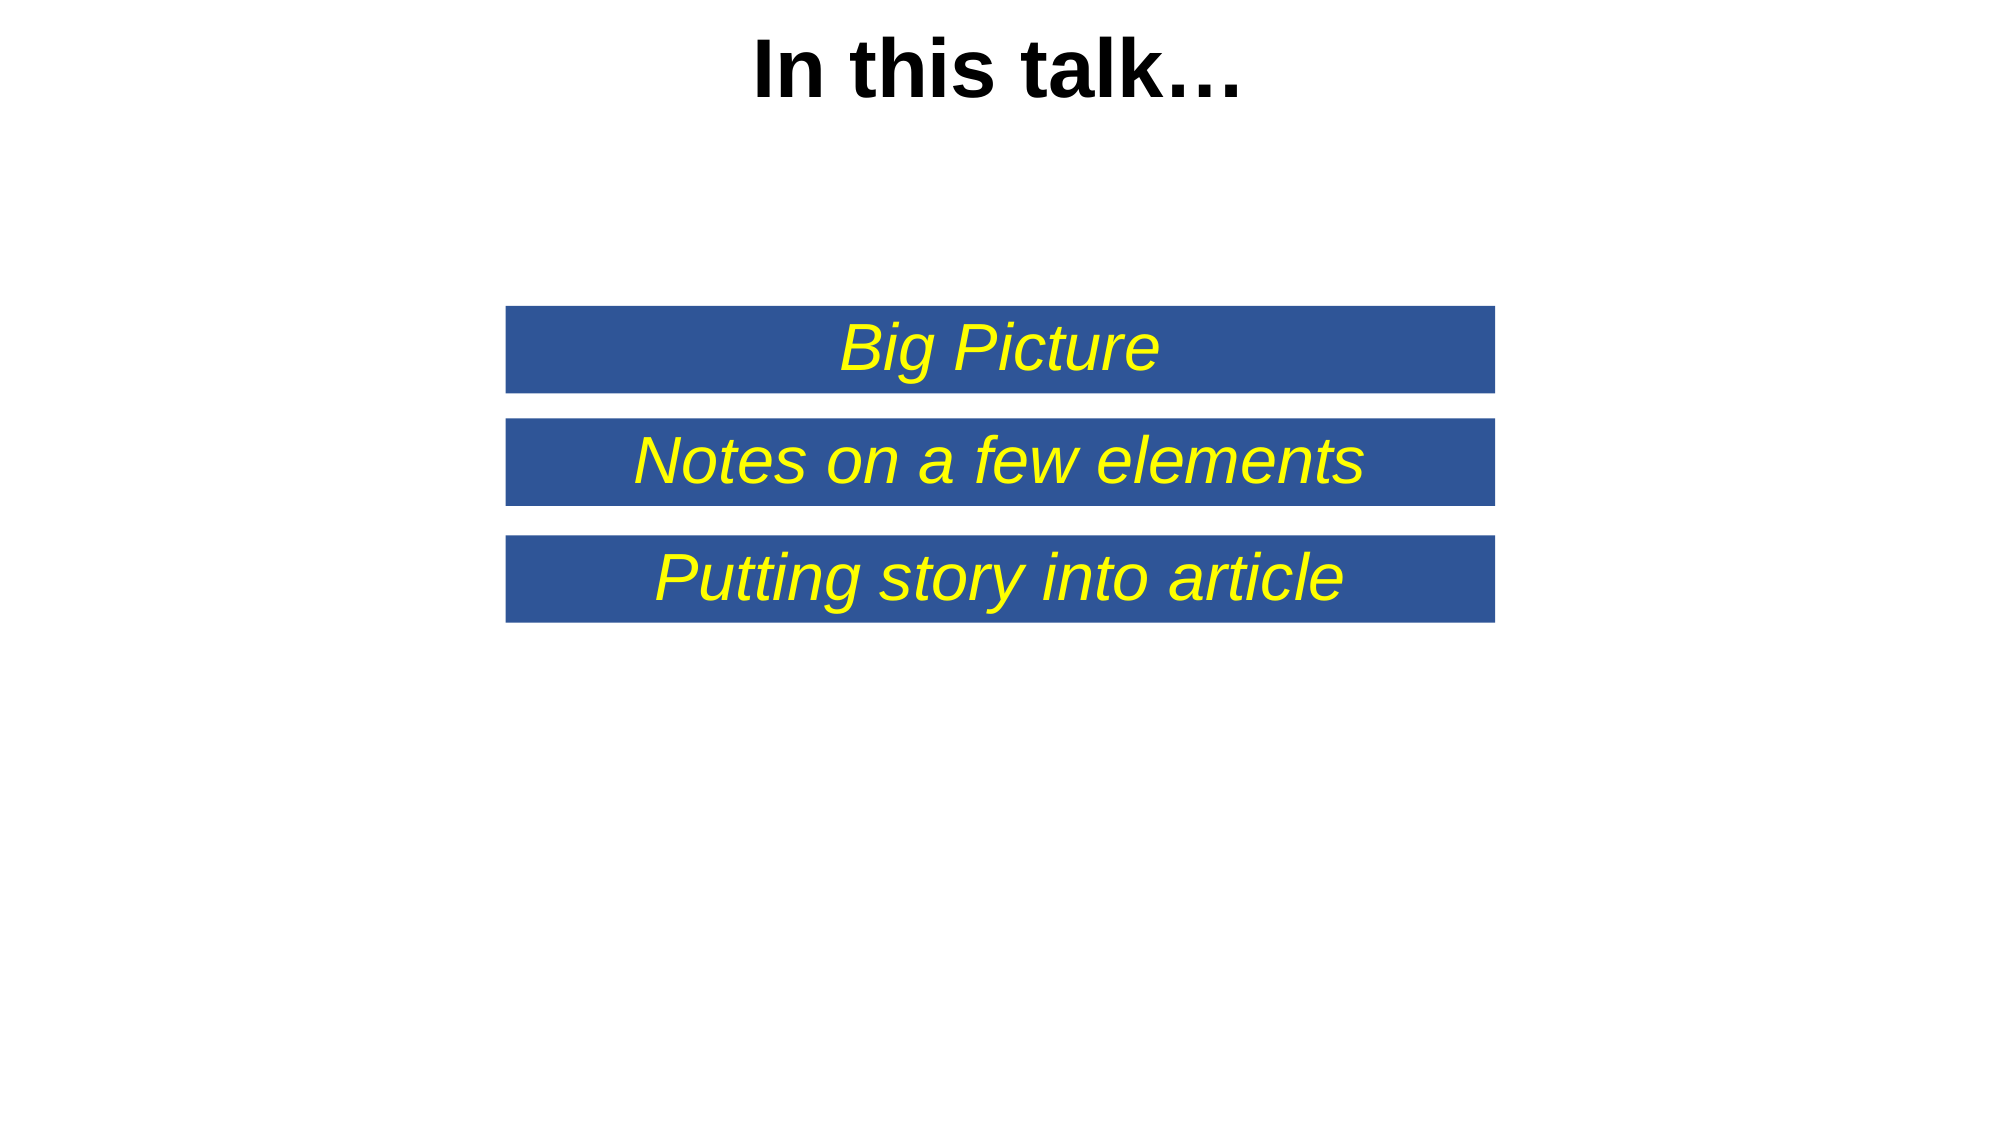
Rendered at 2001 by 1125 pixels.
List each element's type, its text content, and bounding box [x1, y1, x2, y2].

text_box Notes on a few elements [505, 418, 1496, 506]
text_box Putting story into article [505, 535, 1496, 623]
text_box Big Picture [505, 305, 1496, 394]
text_box In this talk… [137, 18, 1863, 133]
